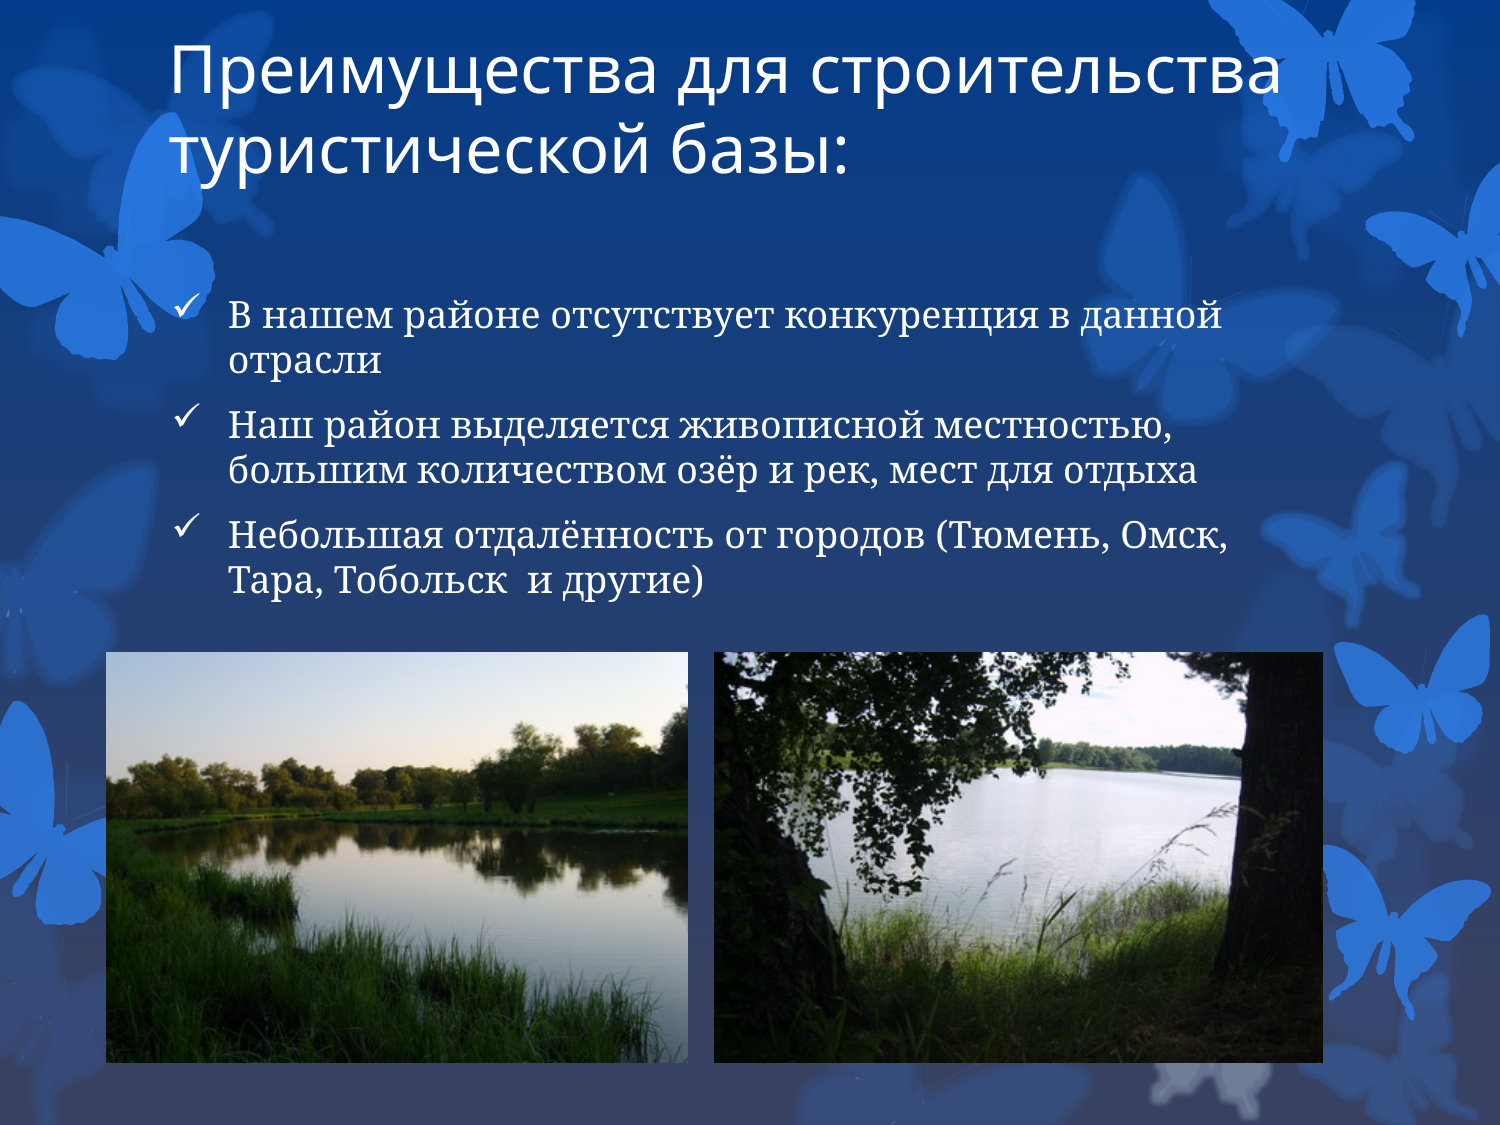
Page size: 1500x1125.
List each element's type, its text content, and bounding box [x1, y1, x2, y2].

list В нашем районе отсутствует конкуренция в данной отрасли Наш район выделяется живописной местностью, большим количеством озёр и рек, мест для отдыха Небольшая отдалённость от городов (Тюмень, Омск, Тара, Тобольск и другие) [156, 160, 1273, 796]
picture [106, 652, 689, 1064]
title Преимущества для строительства туристической базы: [153, 30, 1323, 183]
picture [713, 652, 1323, 1064]
